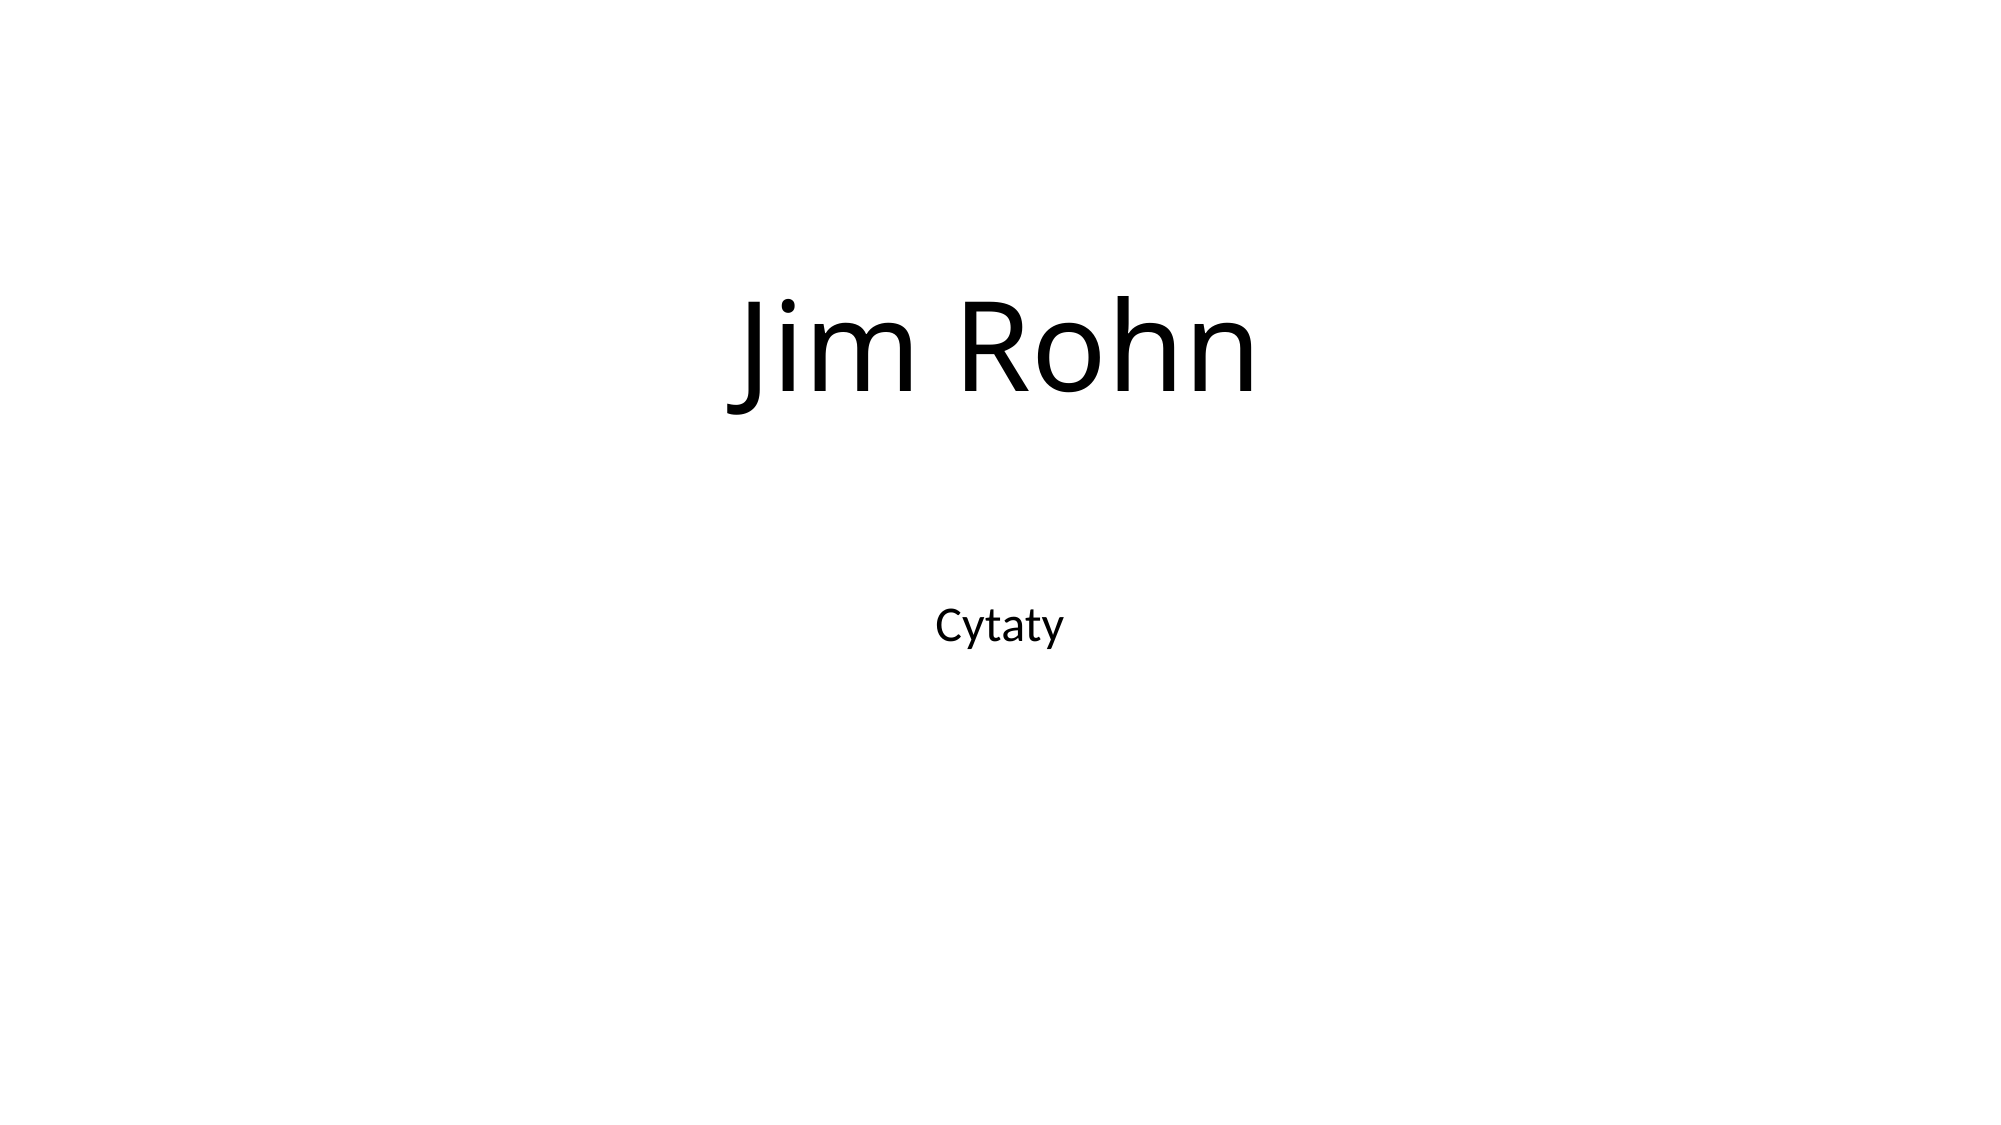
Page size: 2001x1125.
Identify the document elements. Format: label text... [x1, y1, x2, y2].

title Jim Rohn [249, 184, 1750, 576]
subtitle Cytaty [249, 590, 1750, 863]
